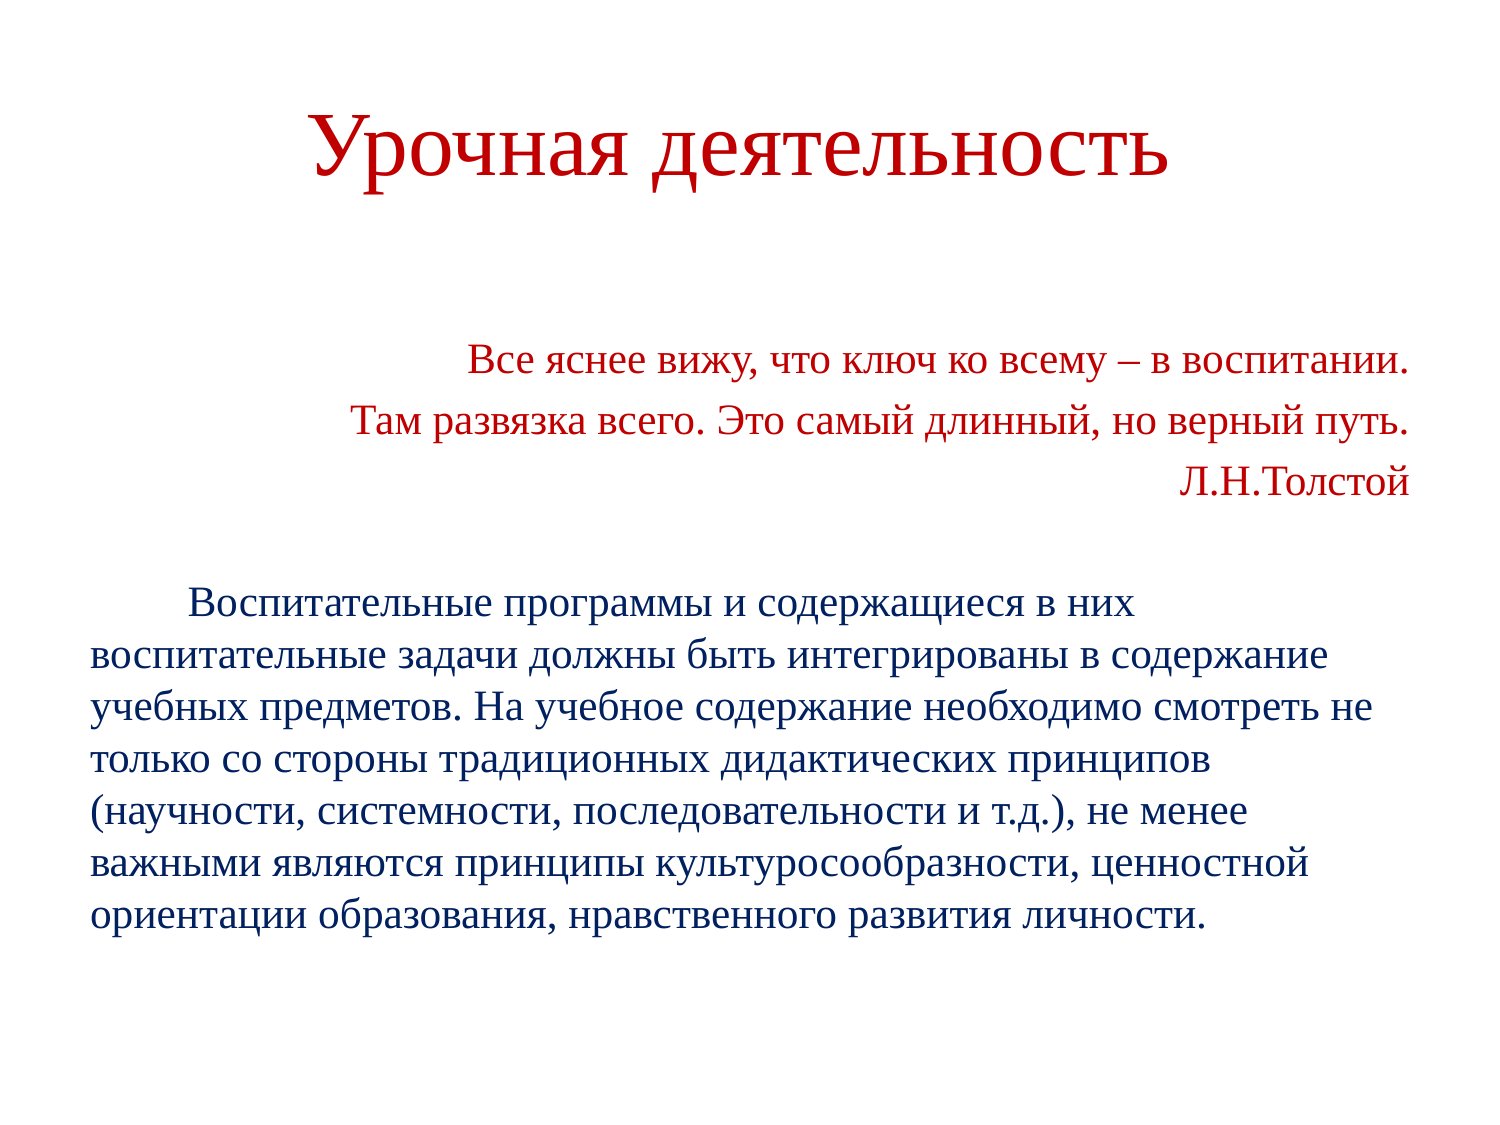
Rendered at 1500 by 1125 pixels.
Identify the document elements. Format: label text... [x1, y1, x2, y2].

title Урочная деятельность [75, 45, 1425, 233]
list Все яснее вижу, что ключ ко всему – в воспитании. Там развязка всего. Это самый длинный, но верный путь. Л.Н.Толстой Воспитательные программы и содержащиеся в них воспитательные задачи должны быть интегрированы в содержание учебных предметов. На учебное содержание необходимо смотреть не только со стороны традиционных дидактических принципов (научности, системности, последовательности и т.д.), не менее важными являются принципы культуросообразности, ценностной ориентации образования, нравственного развития личности. [75, 262, 1425, 1005]
